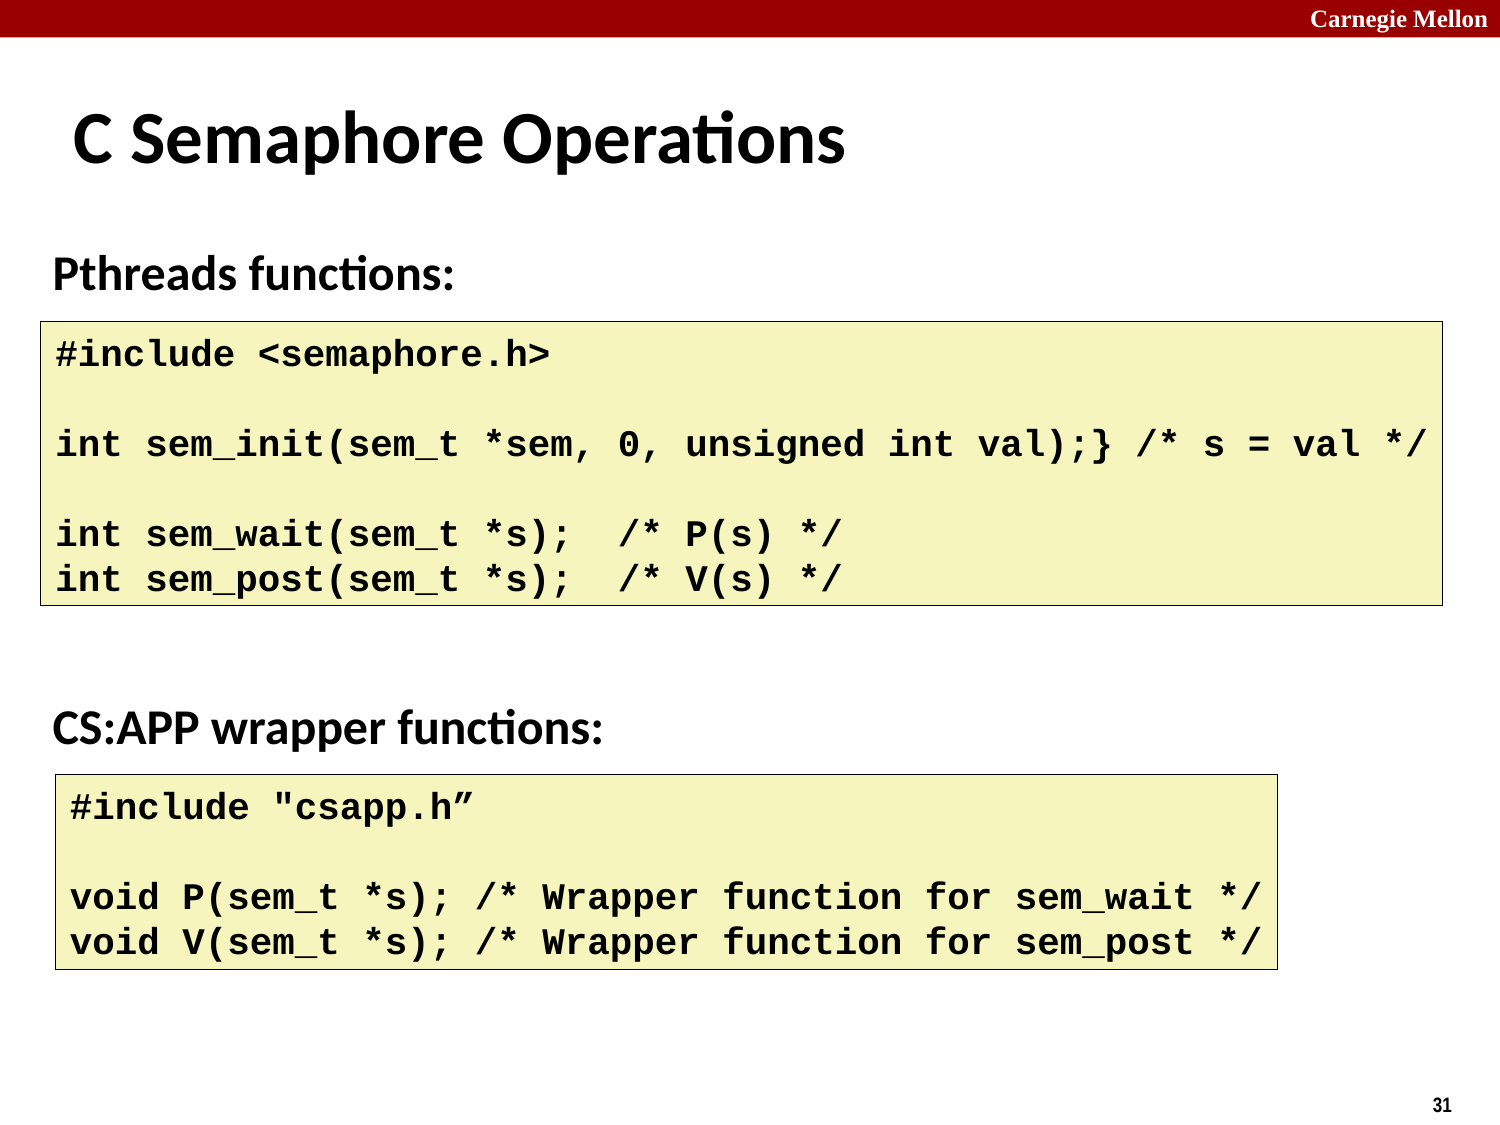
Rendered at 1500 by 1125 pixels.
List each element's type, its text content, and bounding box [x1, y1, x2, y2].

text_box CS:APP wrapper functions: [37, 687, 1333, 788]
text_box #include "csapp.h” void P(sem_t *s); /* Wrapper function for sem_wait */ void V(sem_t *s); /* Wrapper function for sem_post */ [55, 774, 1278, 970]
title C Semaphore Operations [58, 71, 1305, 197]
list Pthreads functions: [37, 232, 1334, 322]
text_box #include <semaphore.h> int sem_init(sem_t *sem, 0, unsigned int val);} /* s = val */ int sem_wait(sem_t *s); /* P(s) */ int sem_post(sem_t *s); /* V(s) */ [40, 321, 1443, 606]
